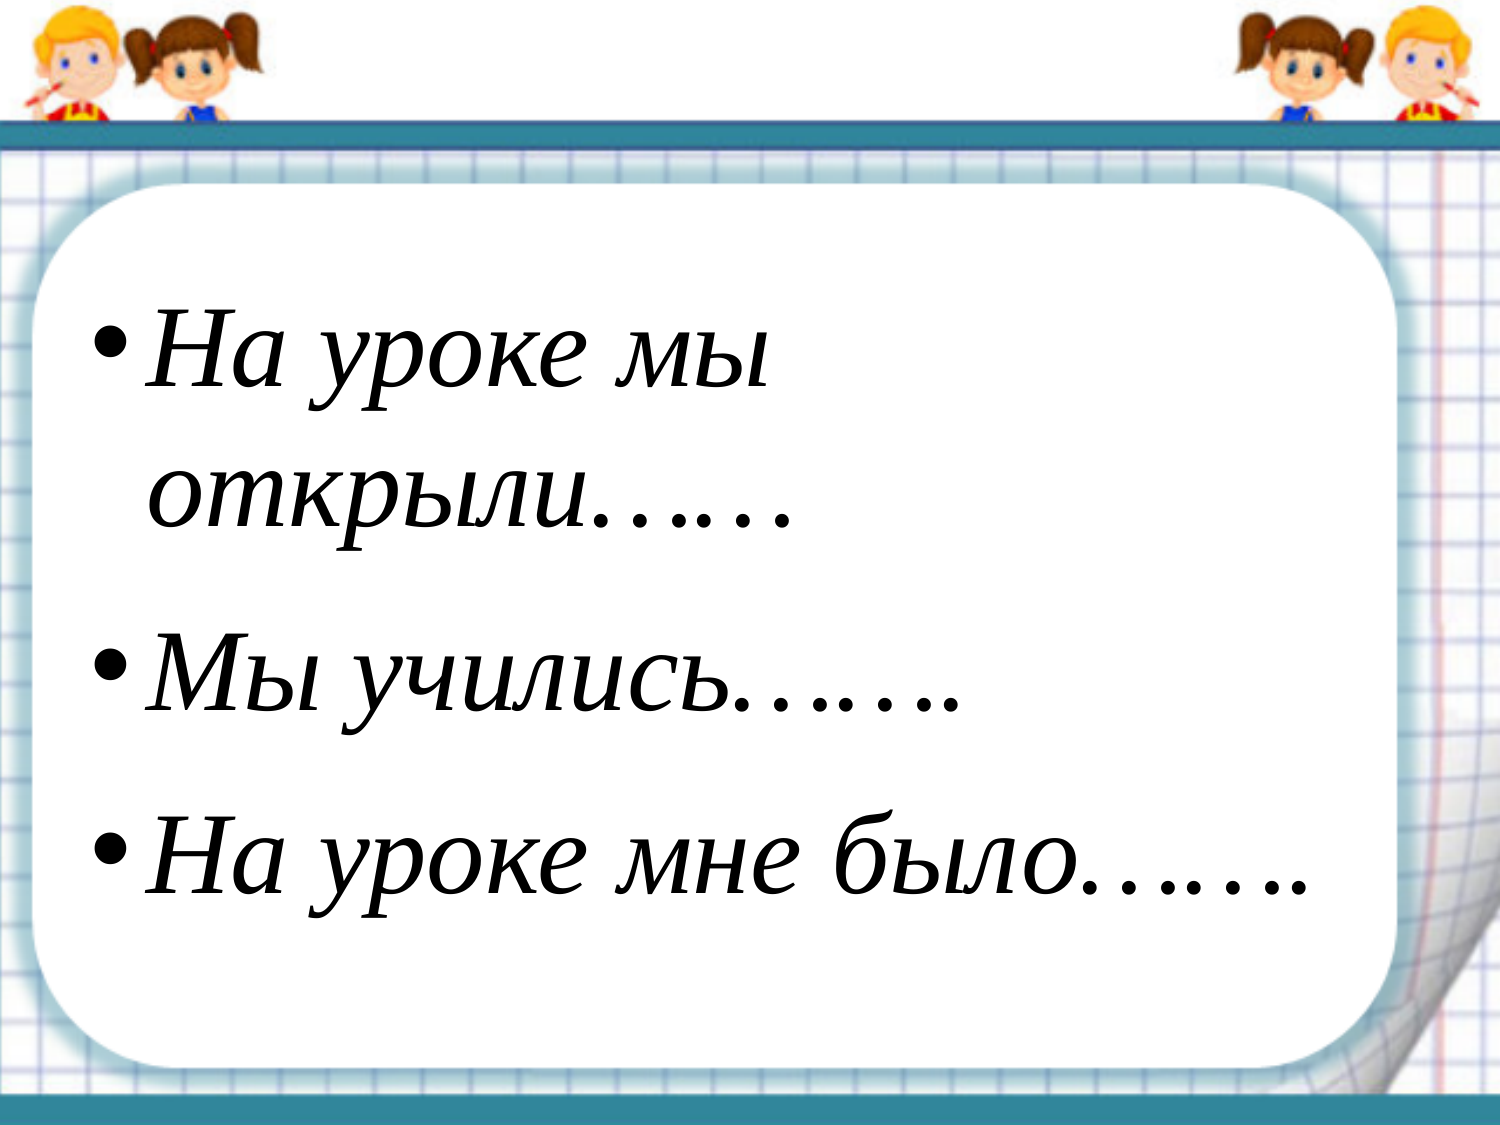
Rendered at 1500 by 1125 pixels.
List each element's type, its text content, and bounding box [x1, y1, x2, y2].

picture [0, 0, 1500, 1125]
list На уроке мы открыли…… Мы учились……. На уроке мне было……. [75, 262, 1425, 1005]
